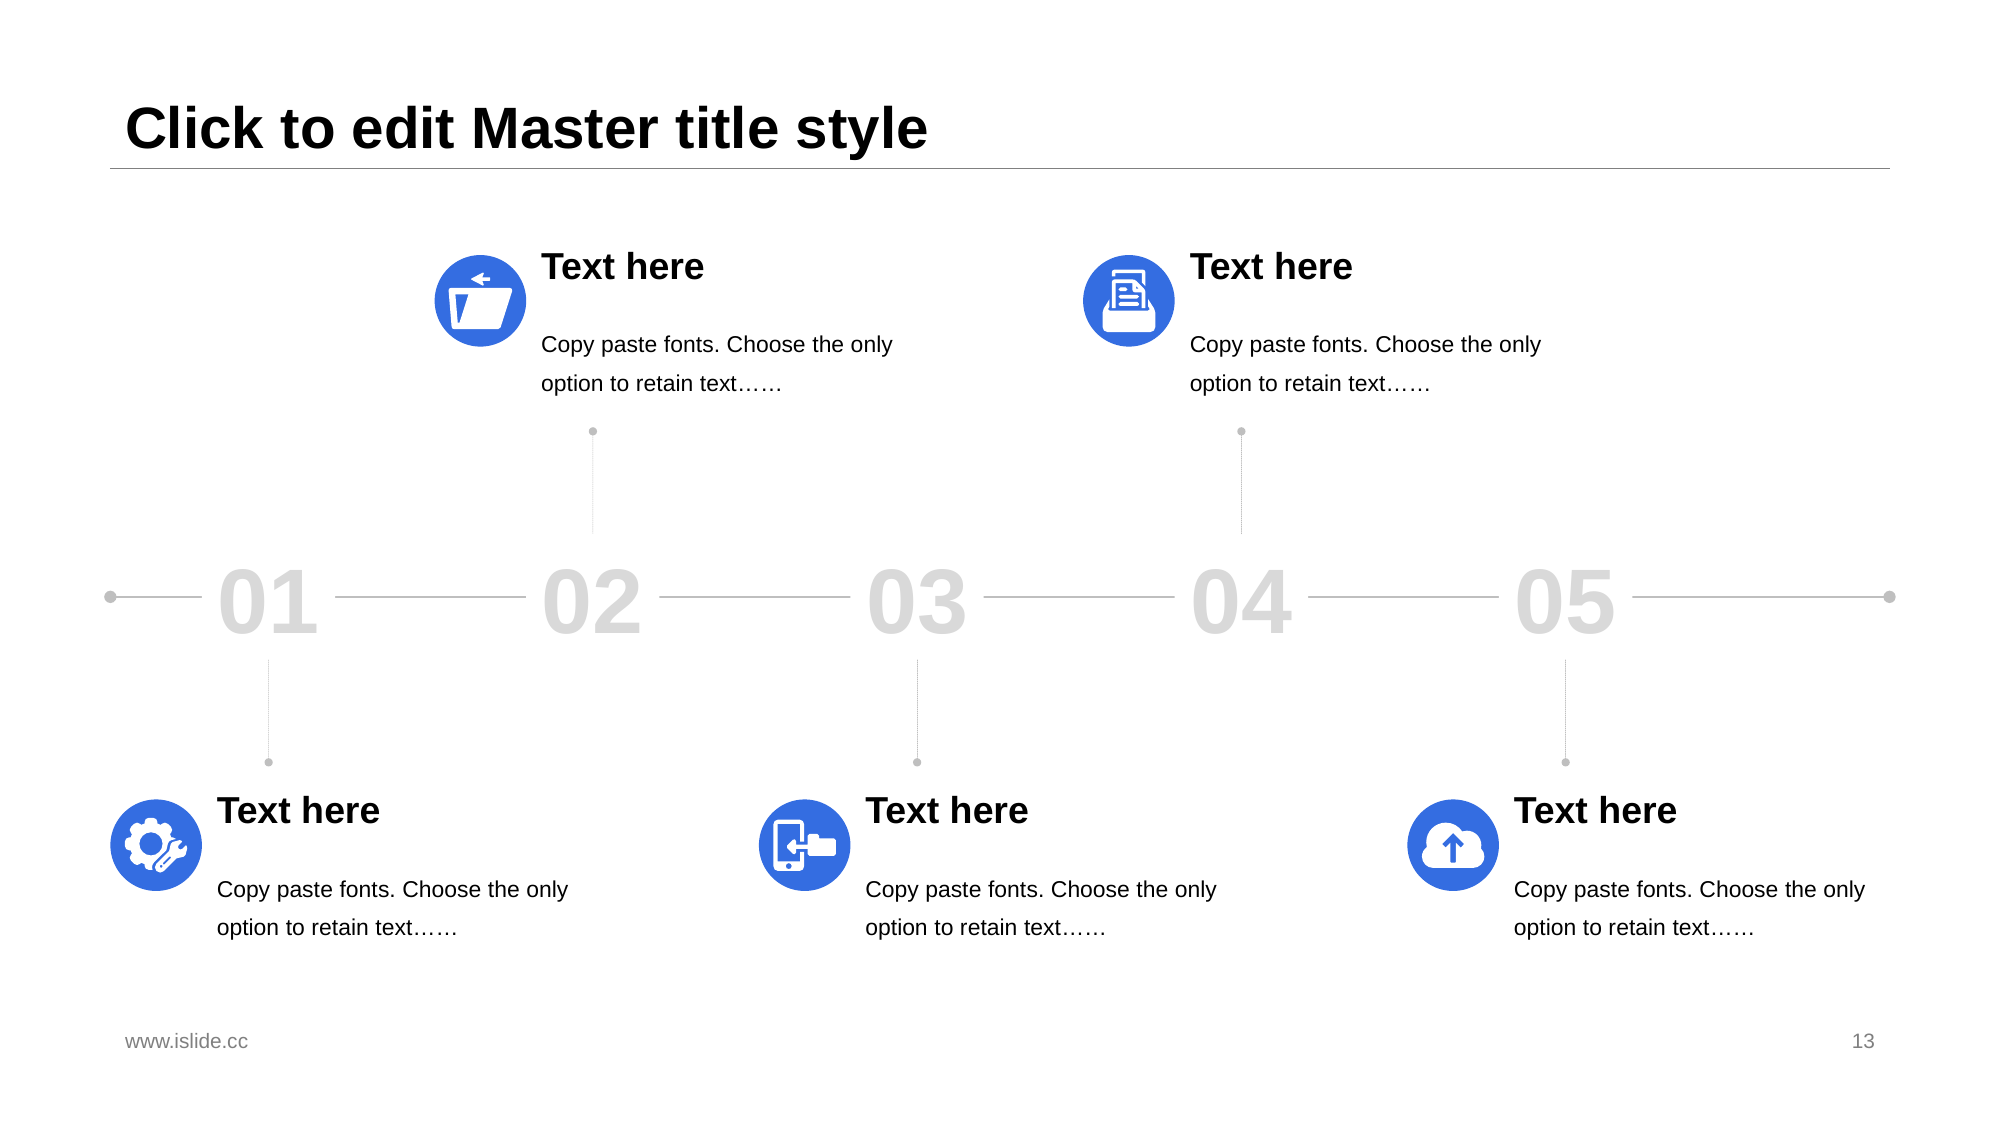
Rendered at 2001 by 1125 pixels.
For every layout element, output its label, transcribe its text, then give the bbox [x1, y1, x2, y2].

title Click to edit Master title style [109, 0, 1890, 169]
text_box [110, 228, 1890, 966]
slide_number 13 [1412, 1023, 1890, 1058]
footer www.islide.cc [109, 1023, 790, 1058]
